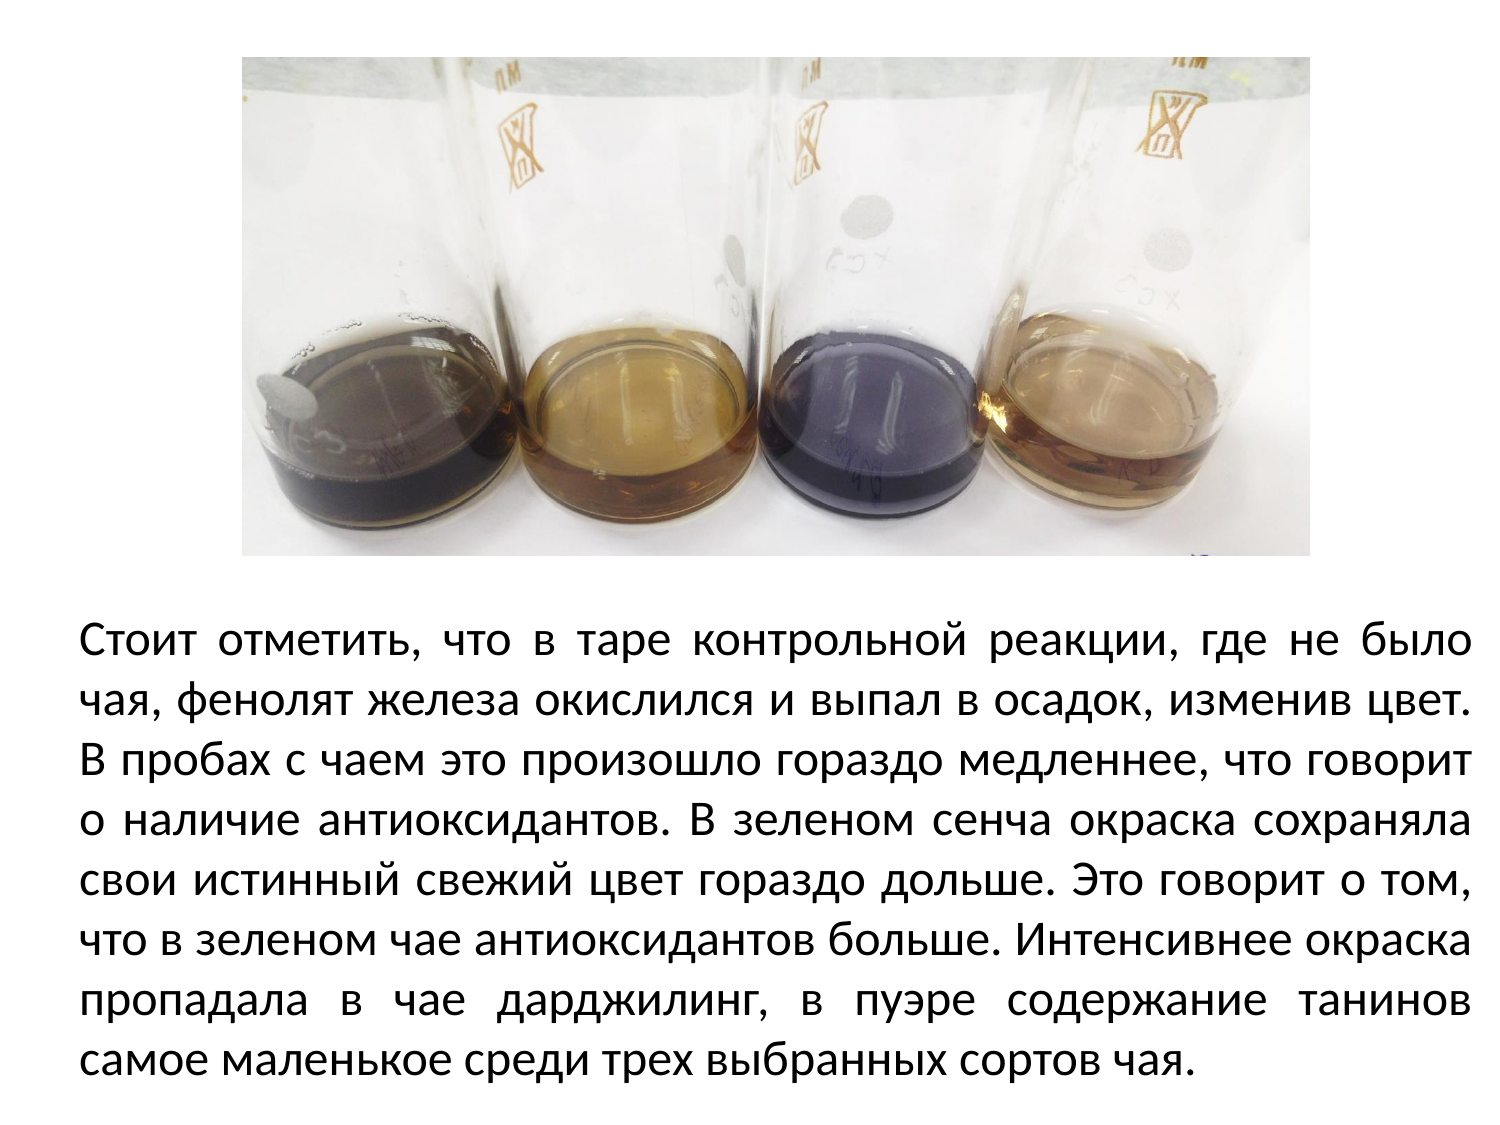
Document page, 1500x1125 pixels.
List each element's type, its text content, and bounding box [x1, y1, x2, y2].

picture [241, 57, 1311, 556]
list Стоит отметить, что в таре контрольной реакции, где не было чая, фенолят железа окислился и выпал в осадок, изменив цвет. В пробах с чаем это произошло гораздо медленнее, что говорит о наличие антиоксидантов. В зеленом сенча окраска сохраняла свои истинный свежий цвет гораздо дольше. Это говорит о том, что в зеленом чае антиоксидантов больше. Интенсивнее окраска пропадала в чае дарджилинг, в пуэре содержание танинов самое маленькое среди трех выбранных сортов чая. [64, 597, 1489, 1106]
